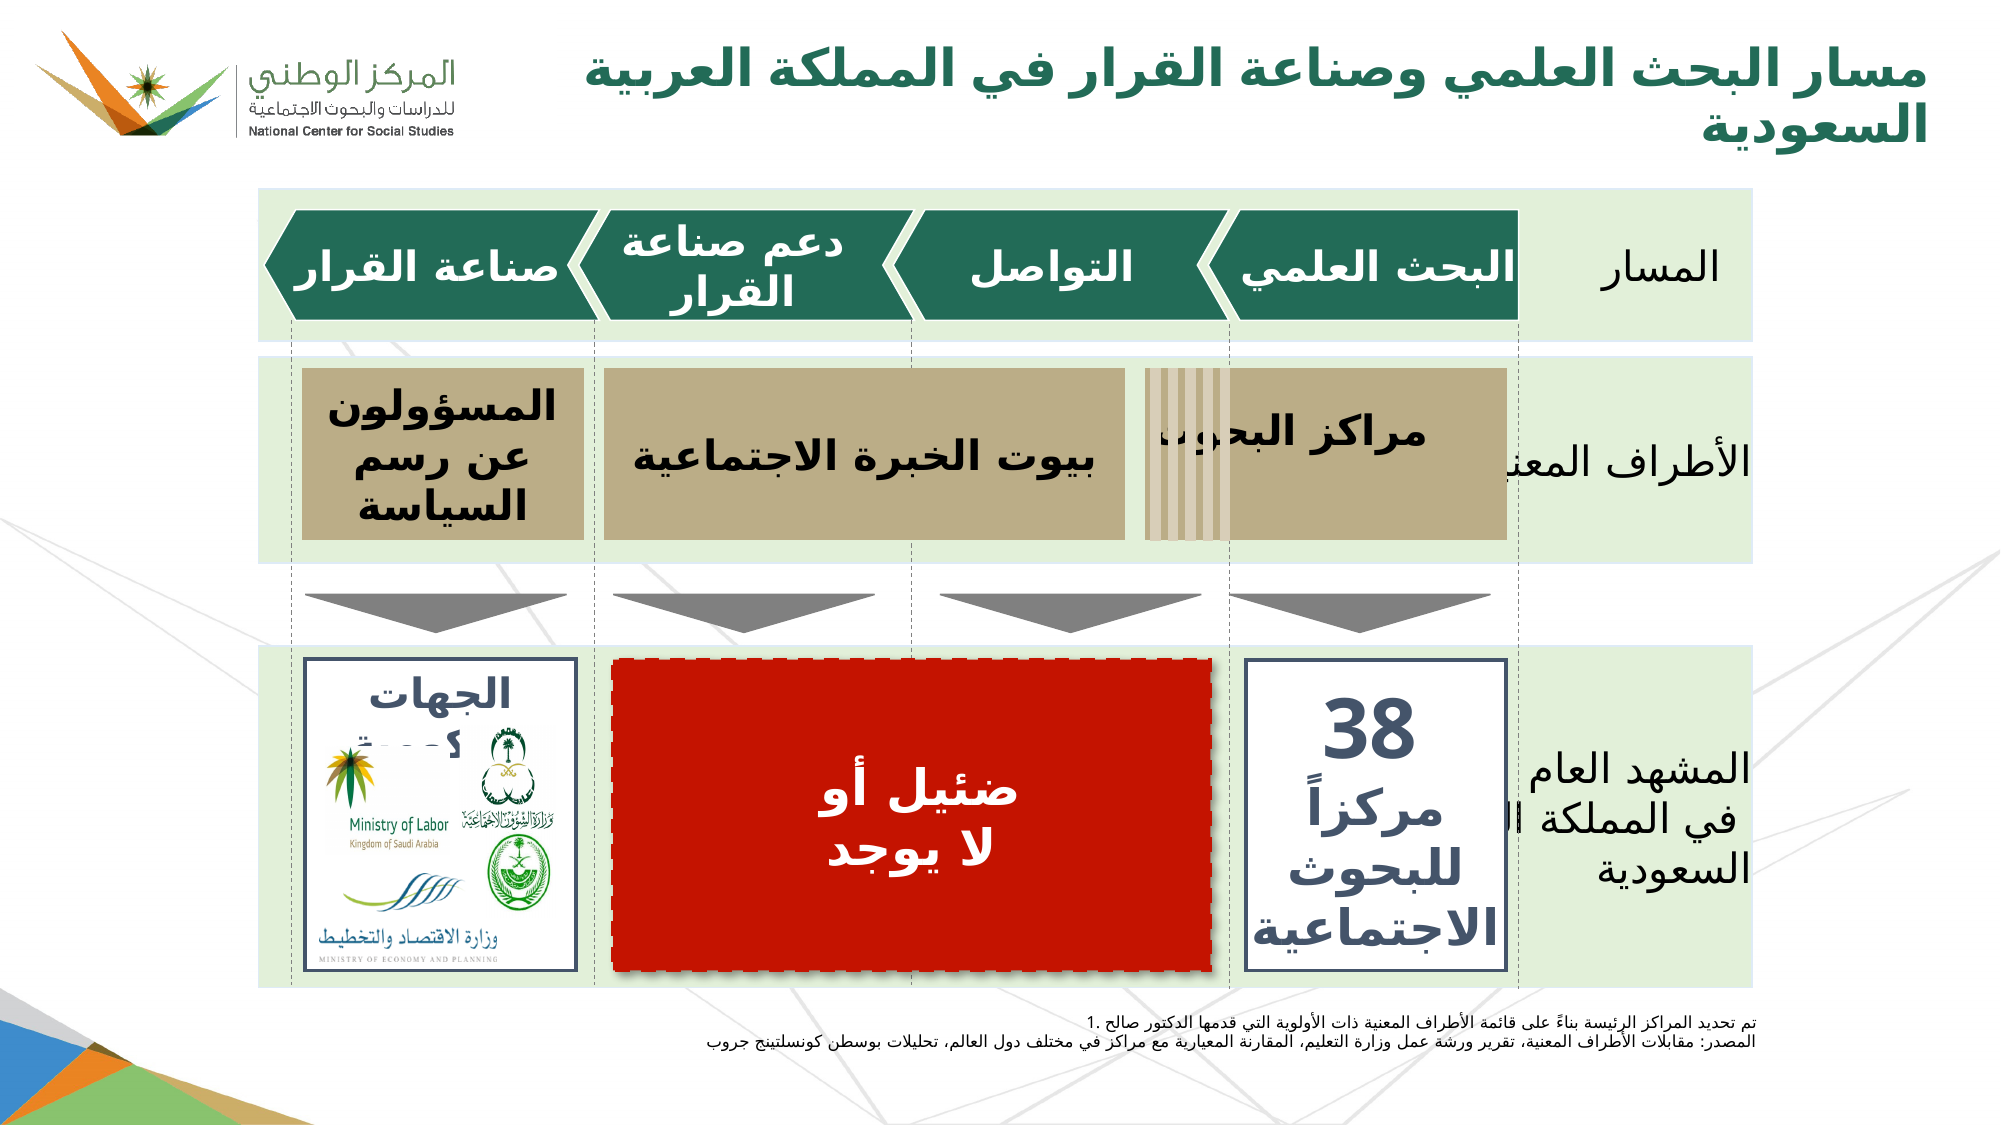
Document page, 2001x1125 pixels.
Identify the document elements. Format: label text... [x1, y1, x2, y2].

title مسار البحث العلمي وصناعة القرار في المملكة العربية السعودية [431, 40, 1946, 155]
picture [0, 0, 2001, 1125]
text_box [258, 189, 1758, 1051]
